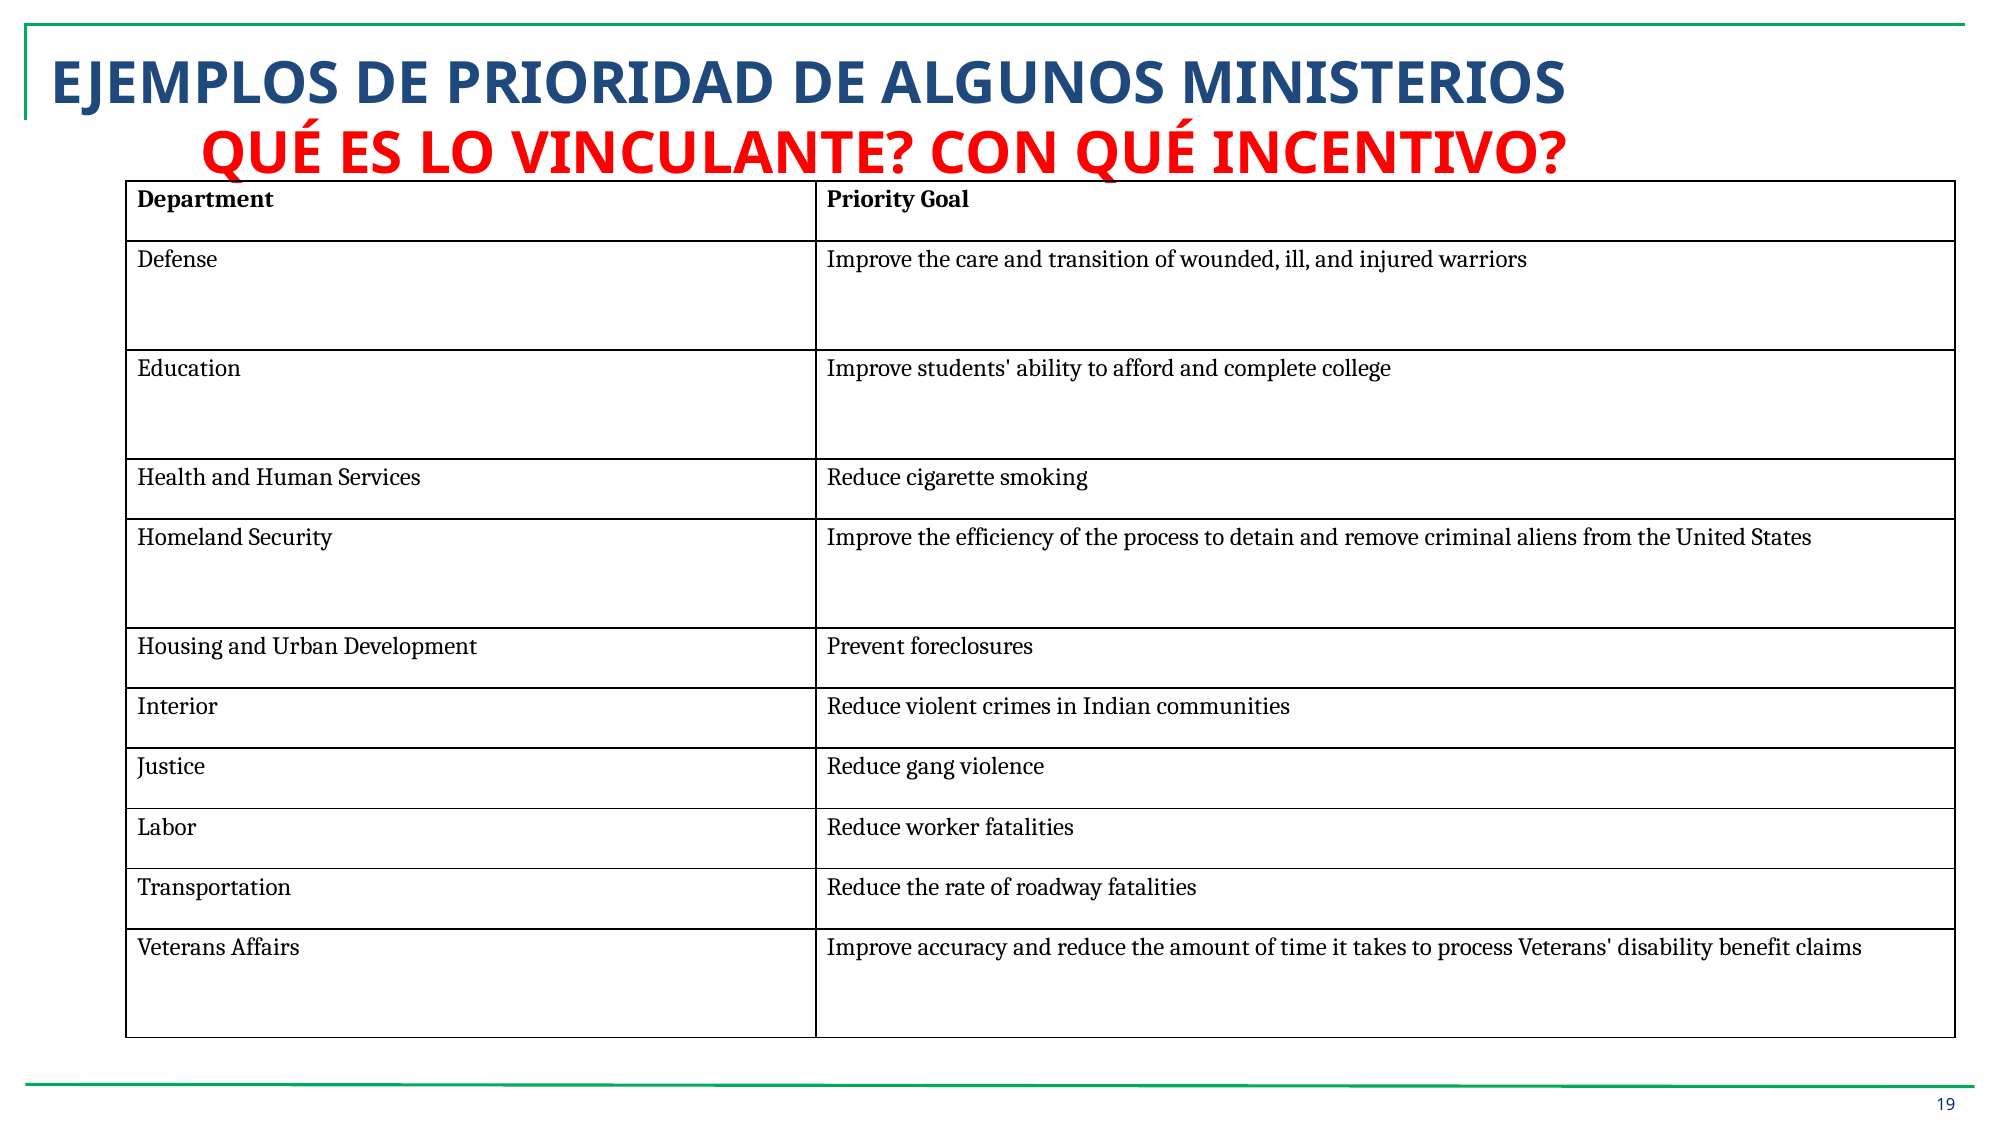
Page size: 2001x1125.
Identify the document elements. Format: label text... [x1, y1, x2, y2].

table_cell Veterans Affairs [127, 930, 815, 1037]
table_cell Reduce the rate of roadway fatalities [817, 869, 1954, 928]
table_cell Improve the efficiency of the process to detain and remove criminal aliens from the United States [817, 520, 1954, 627]
table_cell Improve accuracy and reduce the amount of time it takes to process Veterans' disability benefit claims [817, 930, 1954, 1037]
slide_number 19 [1507, 1071, 1975, 1125]
table_cell Reduce gang violence [817, 749, 1954, 808]
table_cell Justice [127, 749, 815, 808]
table_cell Defense [127, 242, 815, 349]
table_cell Interior [127, 689, 815, 747]
table_header Priority Goal [817, 182, 1954, 240]
table_cell Prevent foreclosures [817, 629, 1954, 687]
table_cell Health and Human Services [127, 460, 815, 518]
table_cell Improve students' ability to afford and complete college [817, 351, 1954, 458]
table_cell Improve the care and transition of wounded, ill, and injured warriors [817, 242, 1954, 349]
table_cell Transportation [127, 869, 815, 928]
title EJEMPLOS DE PRIORIDAD DE ALGUNOS MINISTERIOS QUÉ ES LO VINCULANTE? CON QUÉ INCENTIVO? [35, 83, 1956, 182]
table_cell Housing and Urban Development [127, 629, 815, 687]
text_box Agency-Specific Priority Goals [0, 0, 2000, 83]
table_cell Reduce worker fatalities [817, 809, 1954, 868]
table_cell Reduce cigarette smoking [817, 460, 1954, 518]
table_cell Homeland Security [127, 520, 815, 627]
table_header Department [127, 182, 815, 240]
table_cell Labor [127, 809, 815, 868]
table_cell Education [127, 351, 815, 458]
table_cell Reduce violent crimes in Indian communities [817, 689, 1954, 747]
